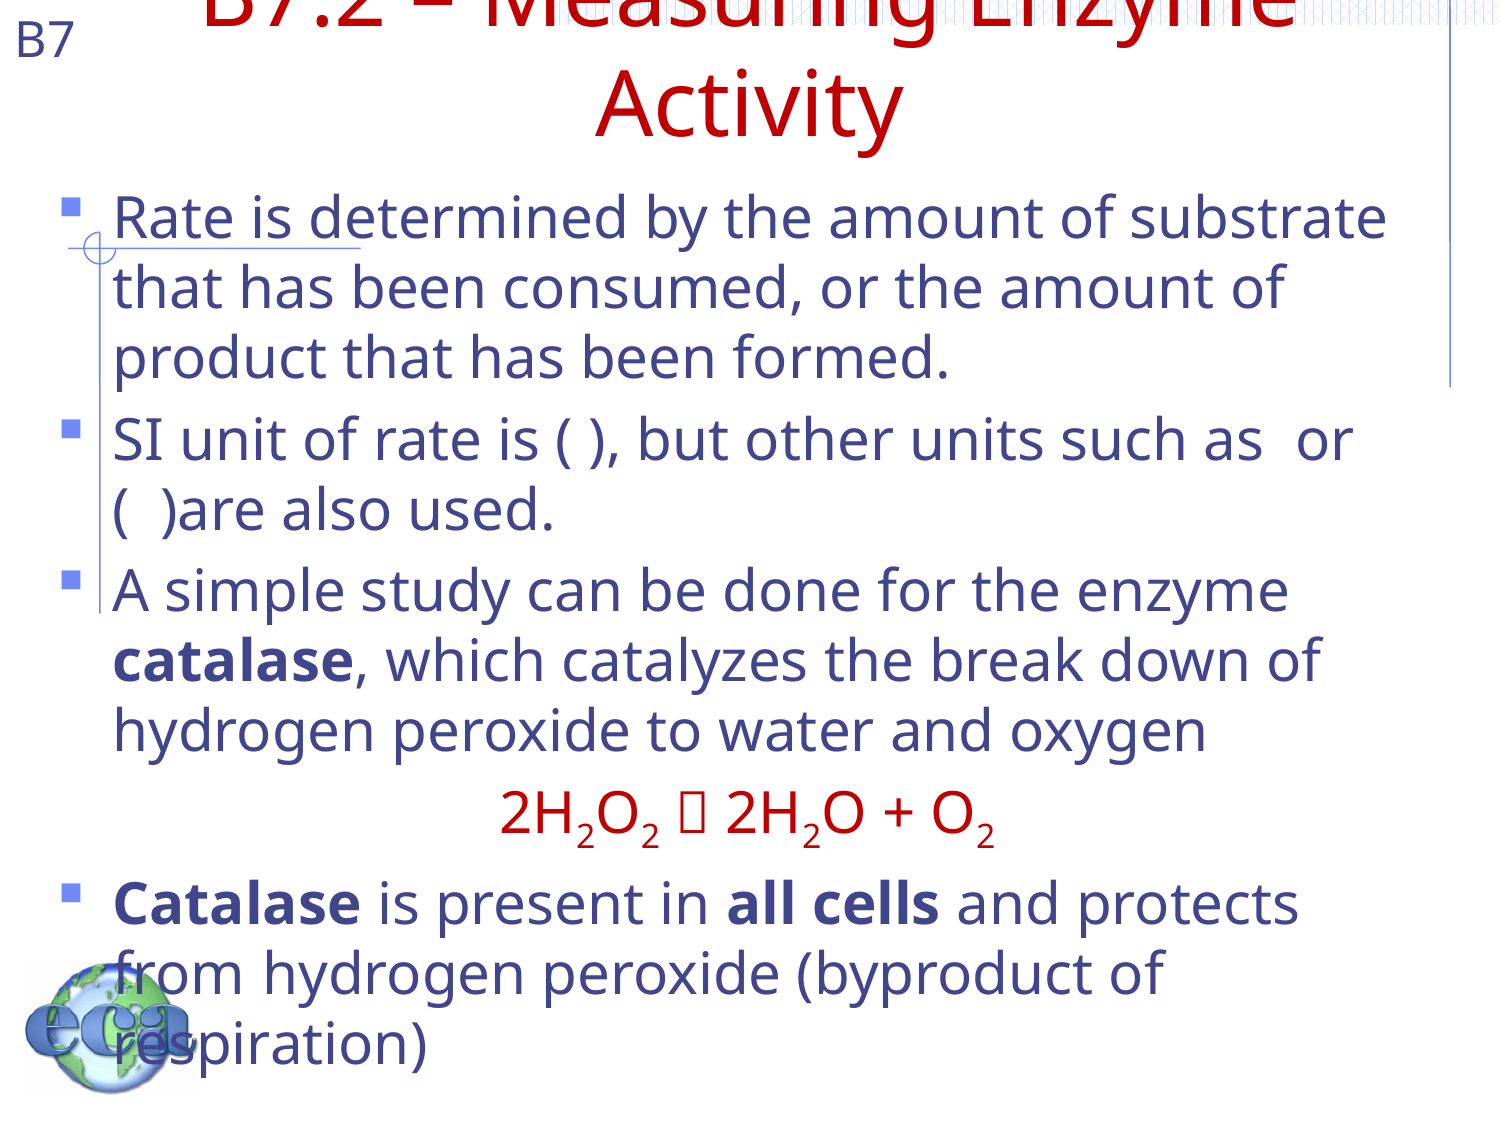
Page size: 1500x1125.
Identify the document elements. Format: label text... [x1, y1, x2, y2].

picture [23, 960, 200, 1096]
title B7.2 – Measuring Enzyme Activity [37, 24, 1463, 163]
